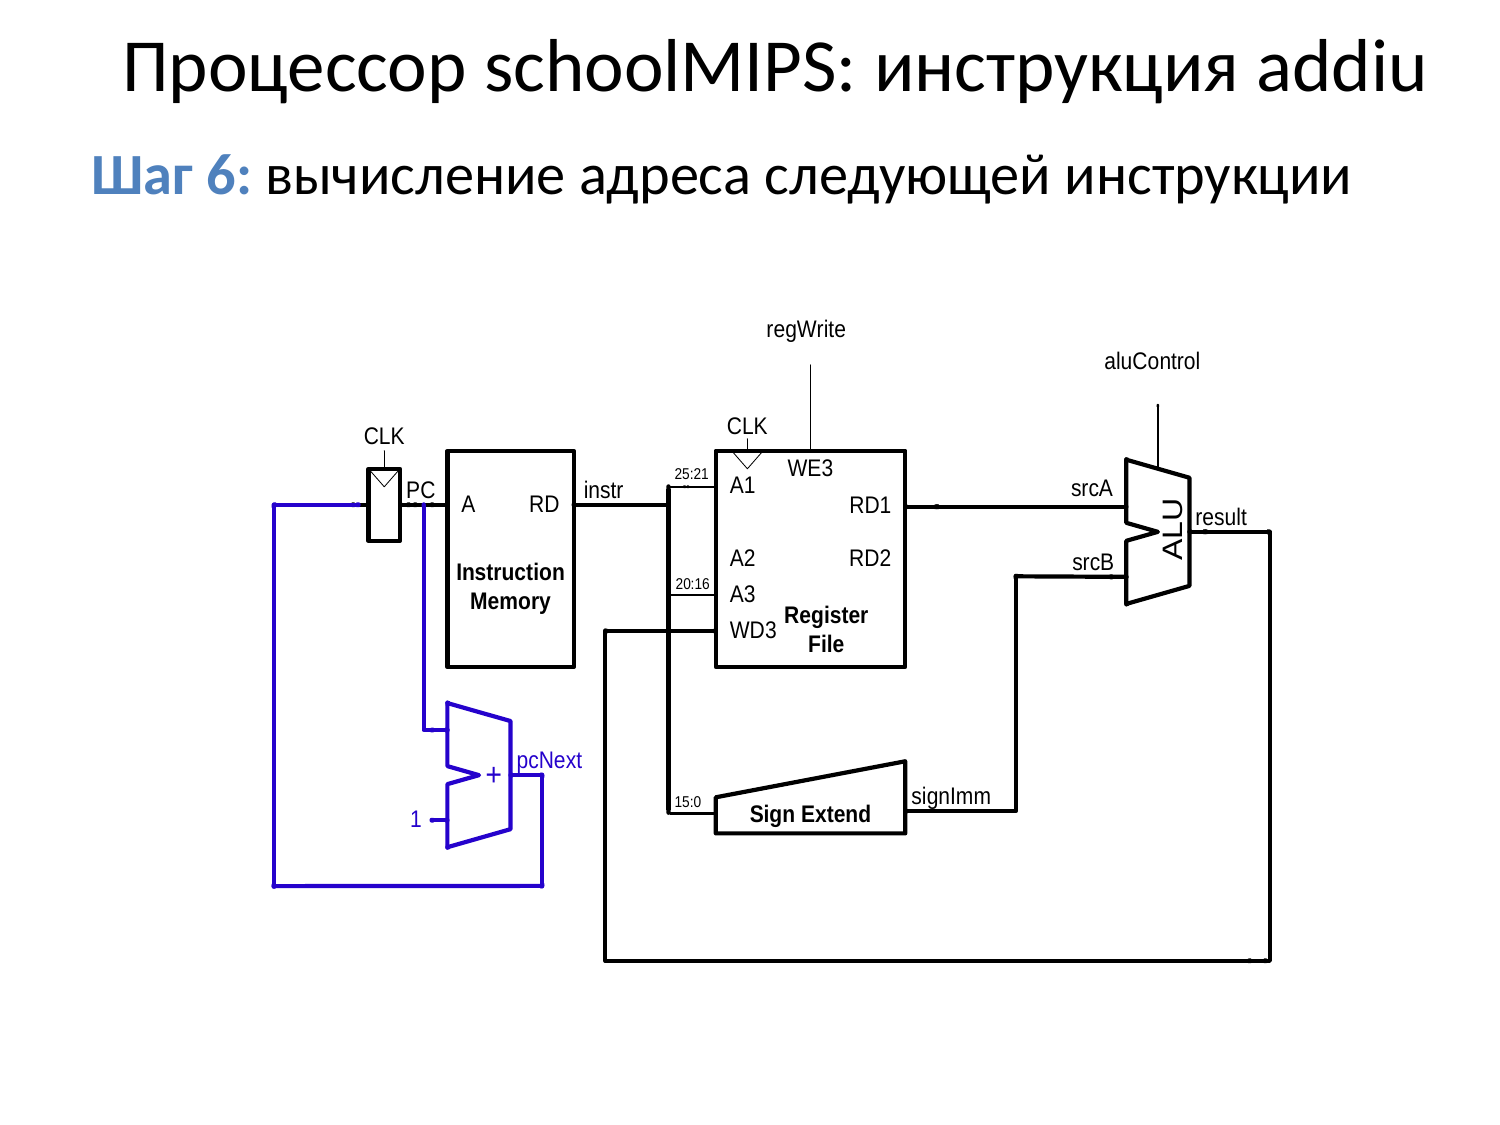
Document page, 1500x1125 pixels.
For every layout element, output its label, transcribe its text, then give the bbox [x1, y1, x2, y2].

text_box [190, 88, 1318, 988]
text_box Шаг 6: вычисление адреса следующей инструкции [1323, 137, 1412, 215]
title Процессор schoolMIPS: инструкция addiu [100, 9, 1451, 114]
text_box Шаг 6: вычисление адреса следующей инструкции [76, 137, 185, 215]
